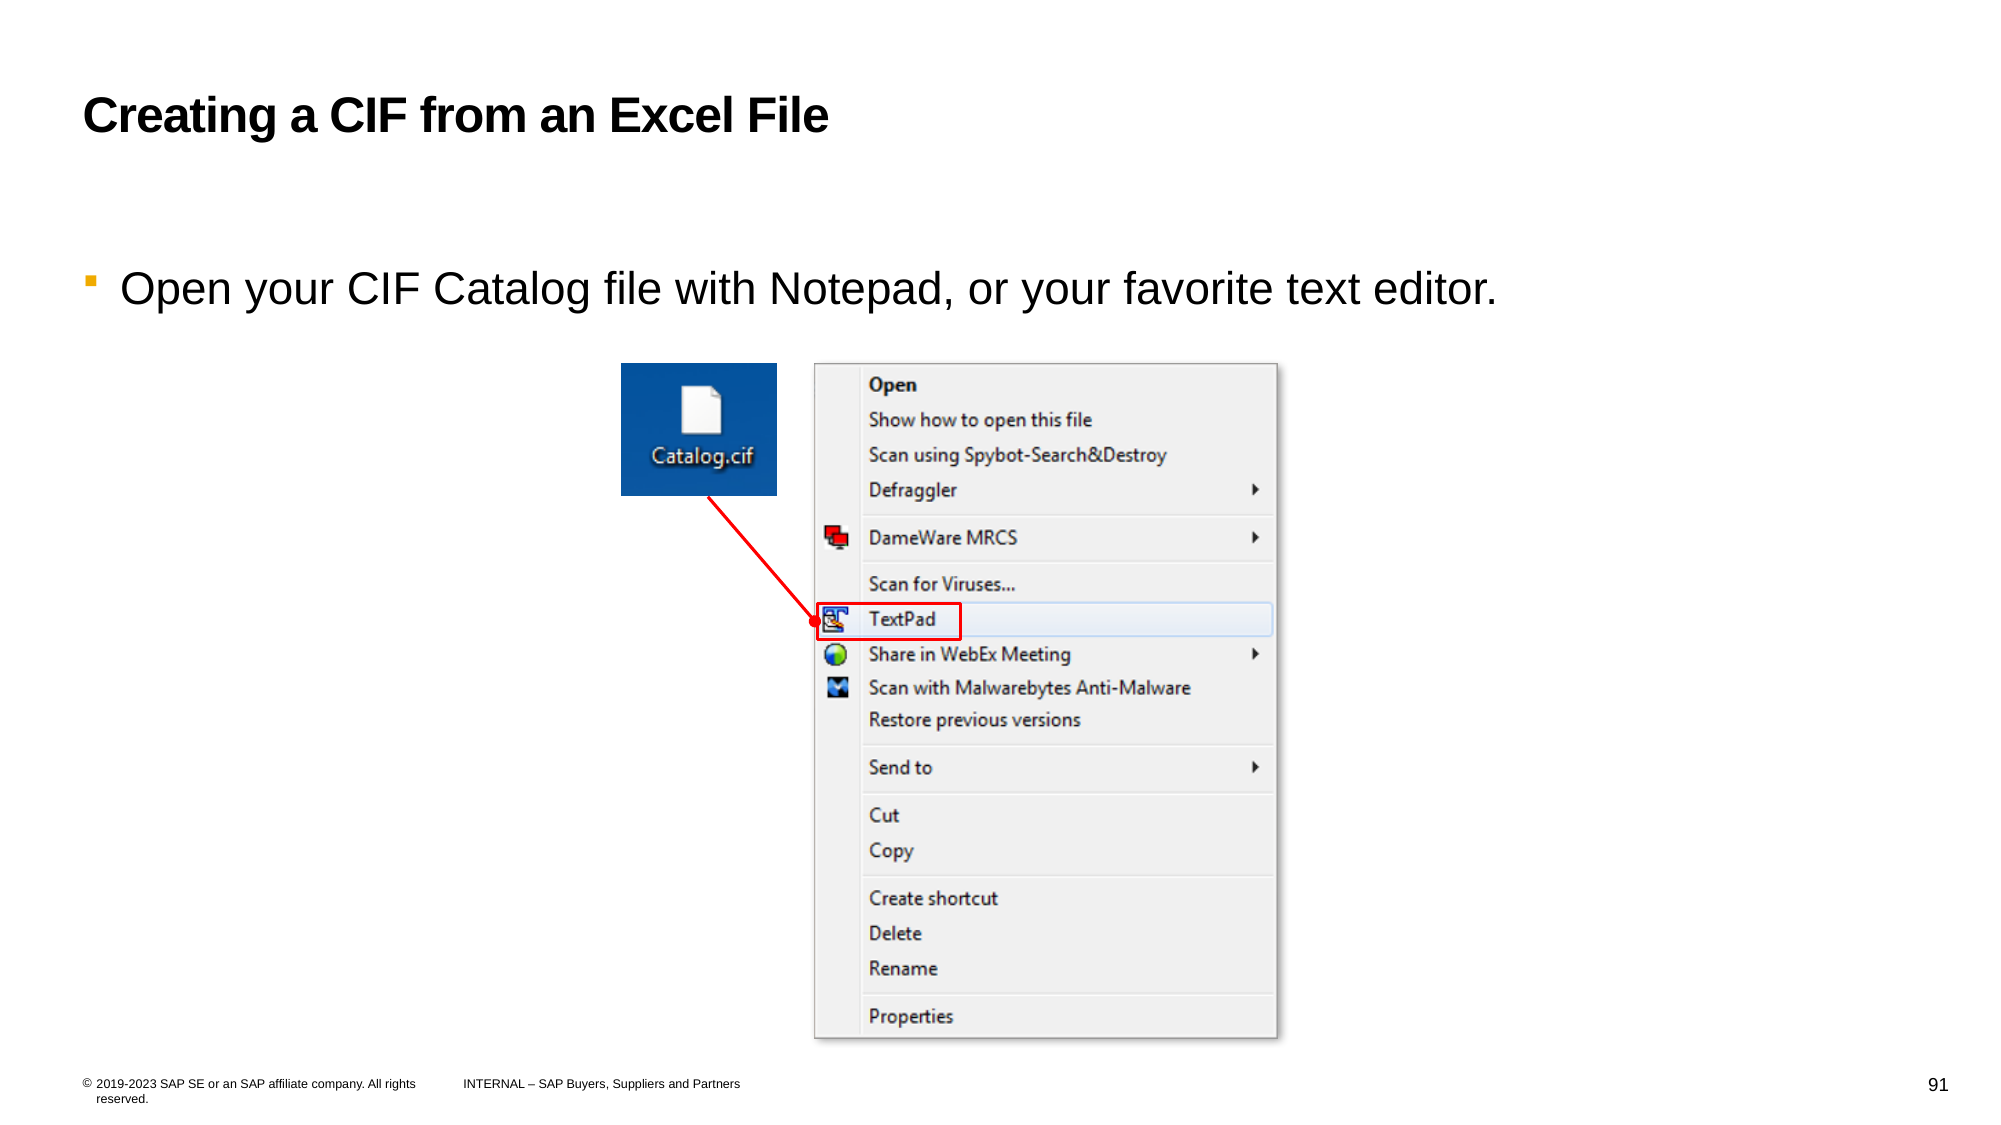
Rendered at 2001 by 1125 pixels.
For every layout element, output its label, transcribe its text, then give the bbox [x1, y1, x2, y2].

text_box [707, 496, 816, 622]
picture [620, 362, 777, 496]
title Creating a CIF from an Excel File [82, 82, 1918, 144]
picture [813, 362, 1278, 1039]
list Open your CIF Catalog file with Notepad, or your favorite text editor. [82, 265, 1918, 1040]
